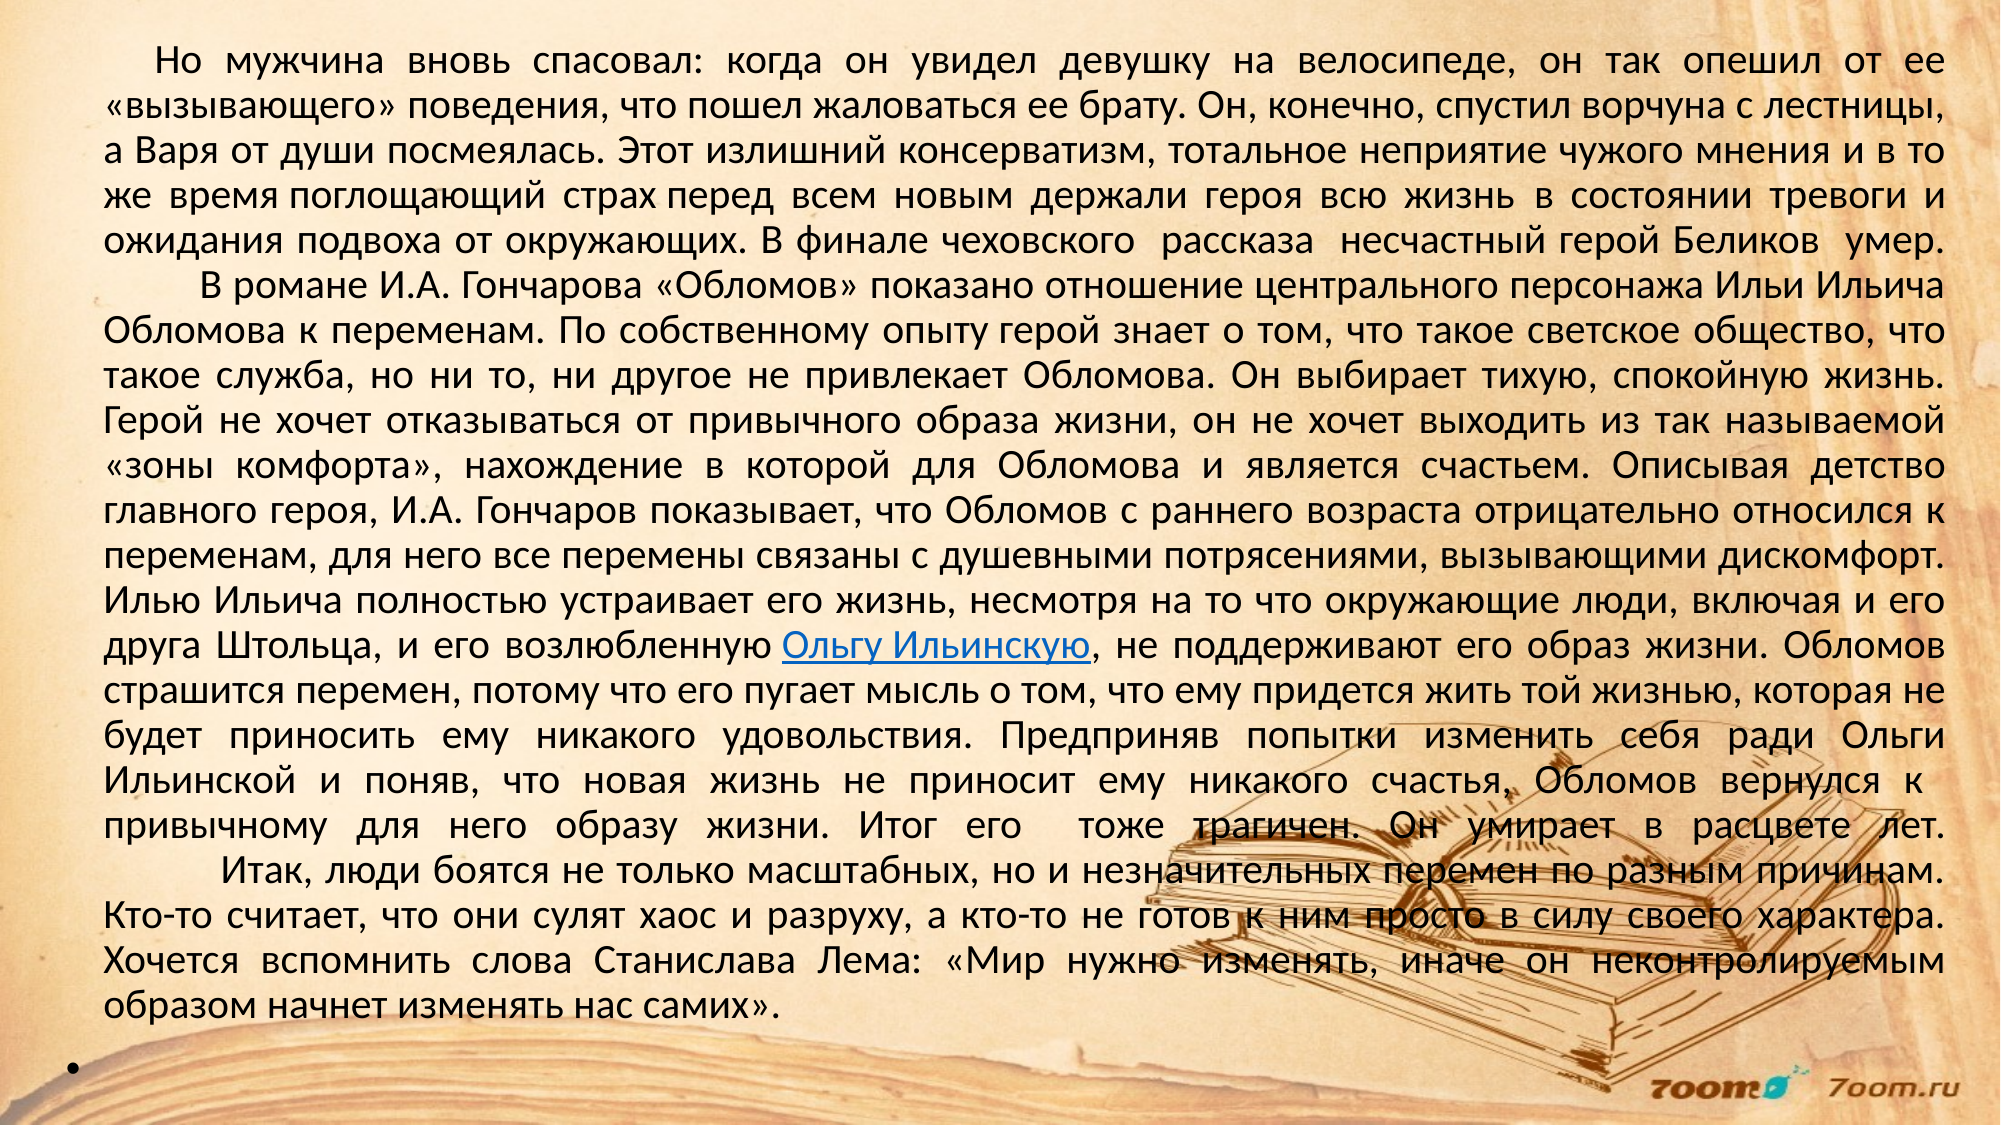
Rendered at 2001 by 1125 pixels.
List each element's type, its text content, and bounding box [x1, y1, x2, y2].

list Но мужчина вновь спасовал: когда он увидел девушку на велосипеде, он так опешил от ее «вызывающего» поведения, что пошел жаловаться ее брату. Он, конечно, спустил ворчуна с лестницы, а Варя от души посмеялась. Этот излишний консерватизм, тотальное неприятие чужого мнения и в то же время поглощающий страх перед всем новым держали героя всю жизнь в состоянии тревоги и ожидания подвоха от окружающих. В финале чеховского рассказа несчастный герой Беликов умер. В романе И.А. Гончарова «Обломов» показано отношение центрального персонажа Ильи Ильича Обломова к переменам. По собственному опыту герой знает о том, что такое светское общество, что такое служба, но ни то, ни другое не привлекает Обломова. Он выбирает тихую, спокойную жизнь. Герой не хочет отказываться от привычного образа жизни, он не хочет выходить из так называемой «зоны комфорта», нахождение в которой для Обломова и является счастьем. Описывая детство главного героя, И.А. Гончаров показывает, что Обломов с раннего возраста отрицательно относился к переменам, для него все перемены связаны с душевными потрясениями, вызывающими дискомфорт. Илью Ильича полностью устраивает его жизнь, несмотря на то что окружающие люди, включая и его друга Штольца, и его возлюбленную Ольгу Ильинскую, не поддерживают его образ жизни. Обломов страшится перемен, потому что его пугает мысль о том, что ему придется жить той жизнью, которая не будет приносить ему никакого удовольствия. Предприняв попытки изменить себя ради Ольги Ильинской и поняв, что новая жизнь не приносит ему никакого счастья, Обломов вернулся к привычному для него образу жизни. Итог его тоже трагичен. Он умирает в расцвете лет. Итак, люди боятся не только масштабных, но и незначительных перемен по разным причинам. Кто-то считает, что они сулят хаос и разруху, а кто-то не готов к ним просто в силу своего характера. Хочется вспомнить слова Станислава Лема: «Мир нужно изменять, иначе он неконтролируемым образом начнет изменять нас самих». [50, 29, 1962, 1083]
picture [0, 0, 2001, 1125]
